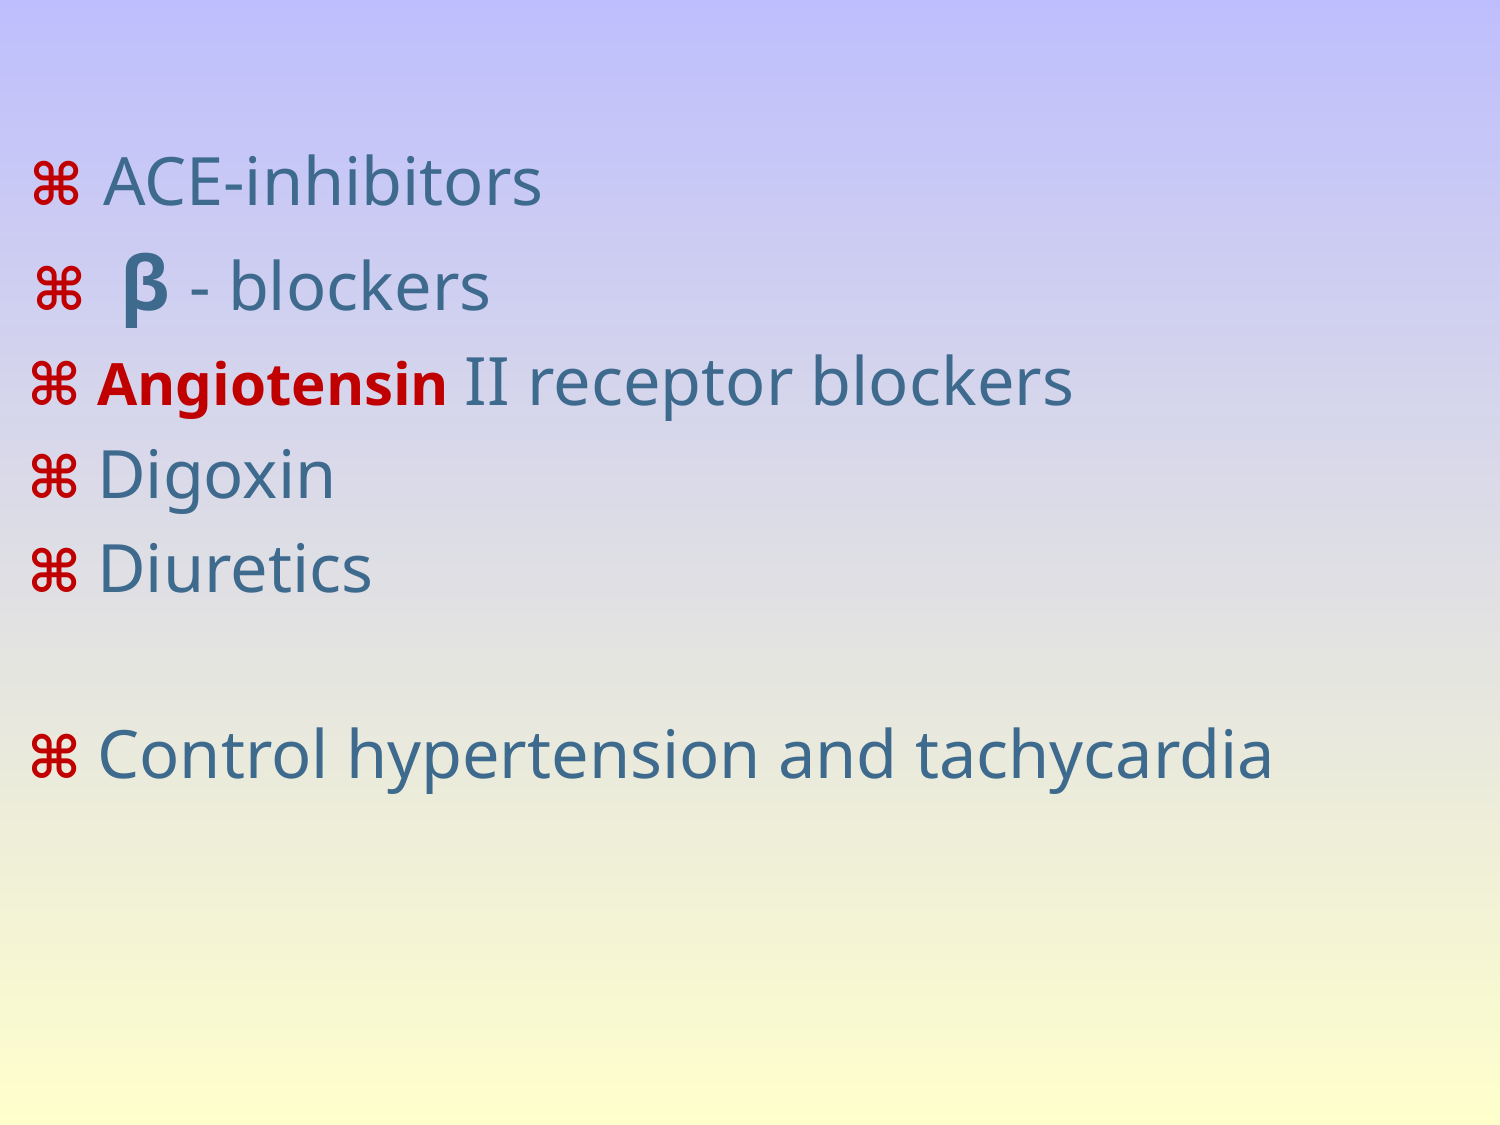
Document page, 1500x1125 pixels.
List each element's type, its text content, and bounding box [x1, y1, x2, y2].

text_box ⌘ ACE-inhibitors ⌘ β - blockers ⌘ Angiotensin II receptor blockers ⌘ Digoxin ⌘ Diuretics ⌘ Control hypertension and tachycardia [0, 0, 1500, 1125]
